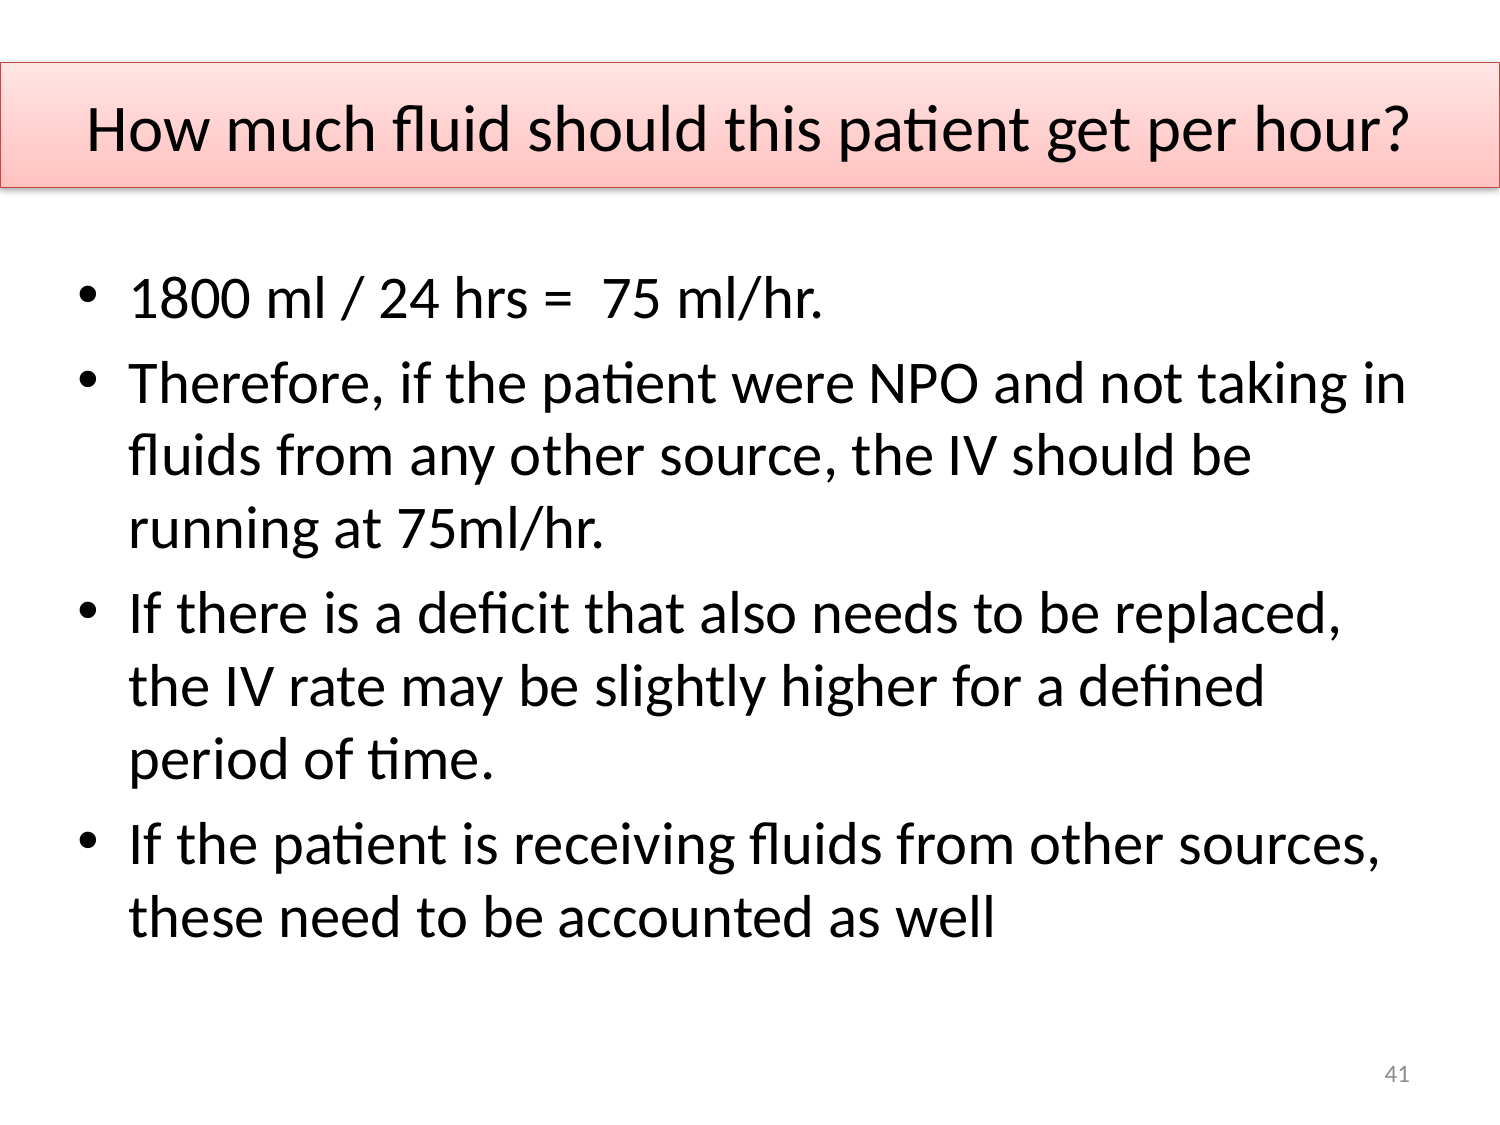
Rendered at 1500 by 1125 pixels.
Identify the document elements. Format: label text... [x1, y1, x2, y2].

slide_number 41 [1074, 1042, 1425, 1103]
list 1800 ml / 24 hrs = 75 ml/hr. Therefore, if the patient were NPO and not taking in fluids from any other source, the IV should be running at 75ml/hr. If there is a deficit that also needs to be replaced, the IV rate may be slightly higher for a defined period of time. If the patient is receiving fluids from other sources, these need to be accounted as well [62, 249, 1425, 963]
title How much fluid should this patient get per hour? [0, 62, 1500, 188]
